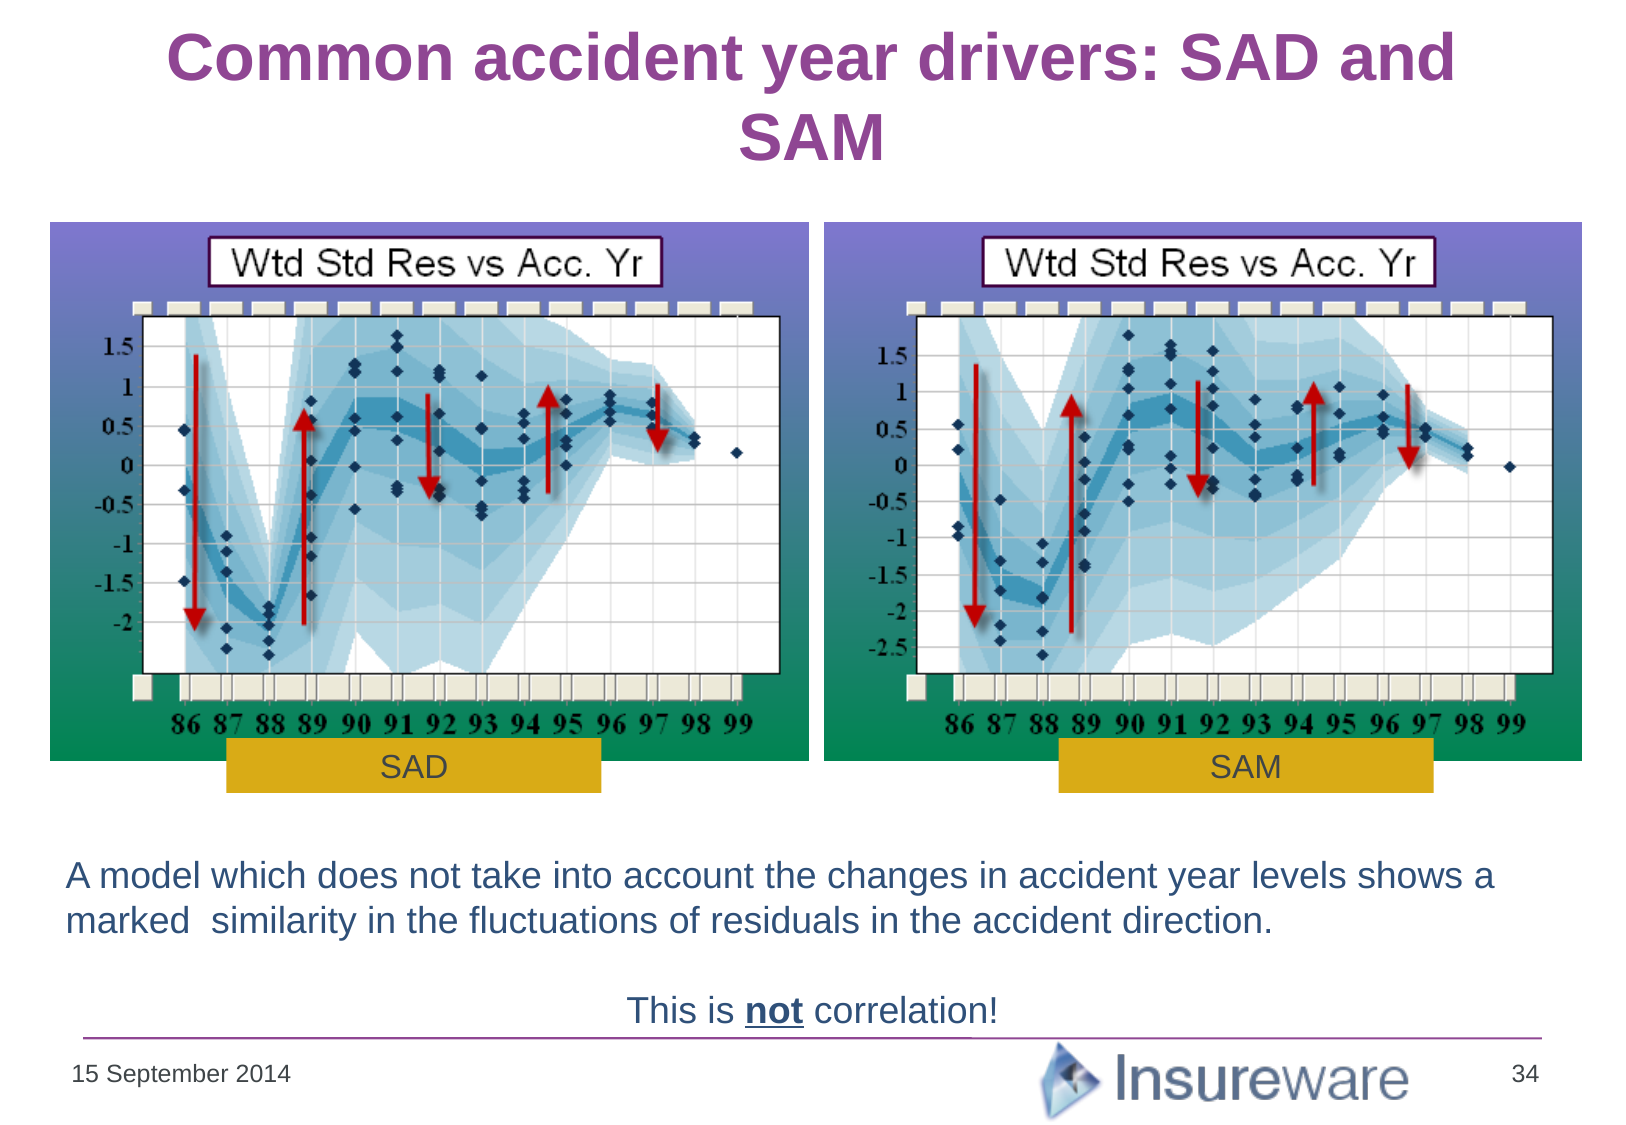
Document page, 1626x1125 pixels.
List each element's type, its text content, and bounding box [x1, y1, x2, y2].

text_box A model which does not take into account the changes in accident year levels shows a marked similarity in the fluctuations of residuals in the accident direction. This is not correlation! [50, 843, 1575, 1039]
picture [50, 222, 809, 761]
picture [823, 222, 1583, 761]
text_box SAD [226, 769, 602, 793]
picture [1036, 1039, 1416, 1125]
title Common accident year drivers: SAD and SAM [75, 0, 1550, 188]
text_box SAM [1058, 768, 1434, 793]
slide_number 34 [1439, 1050, 1555, 1106]
